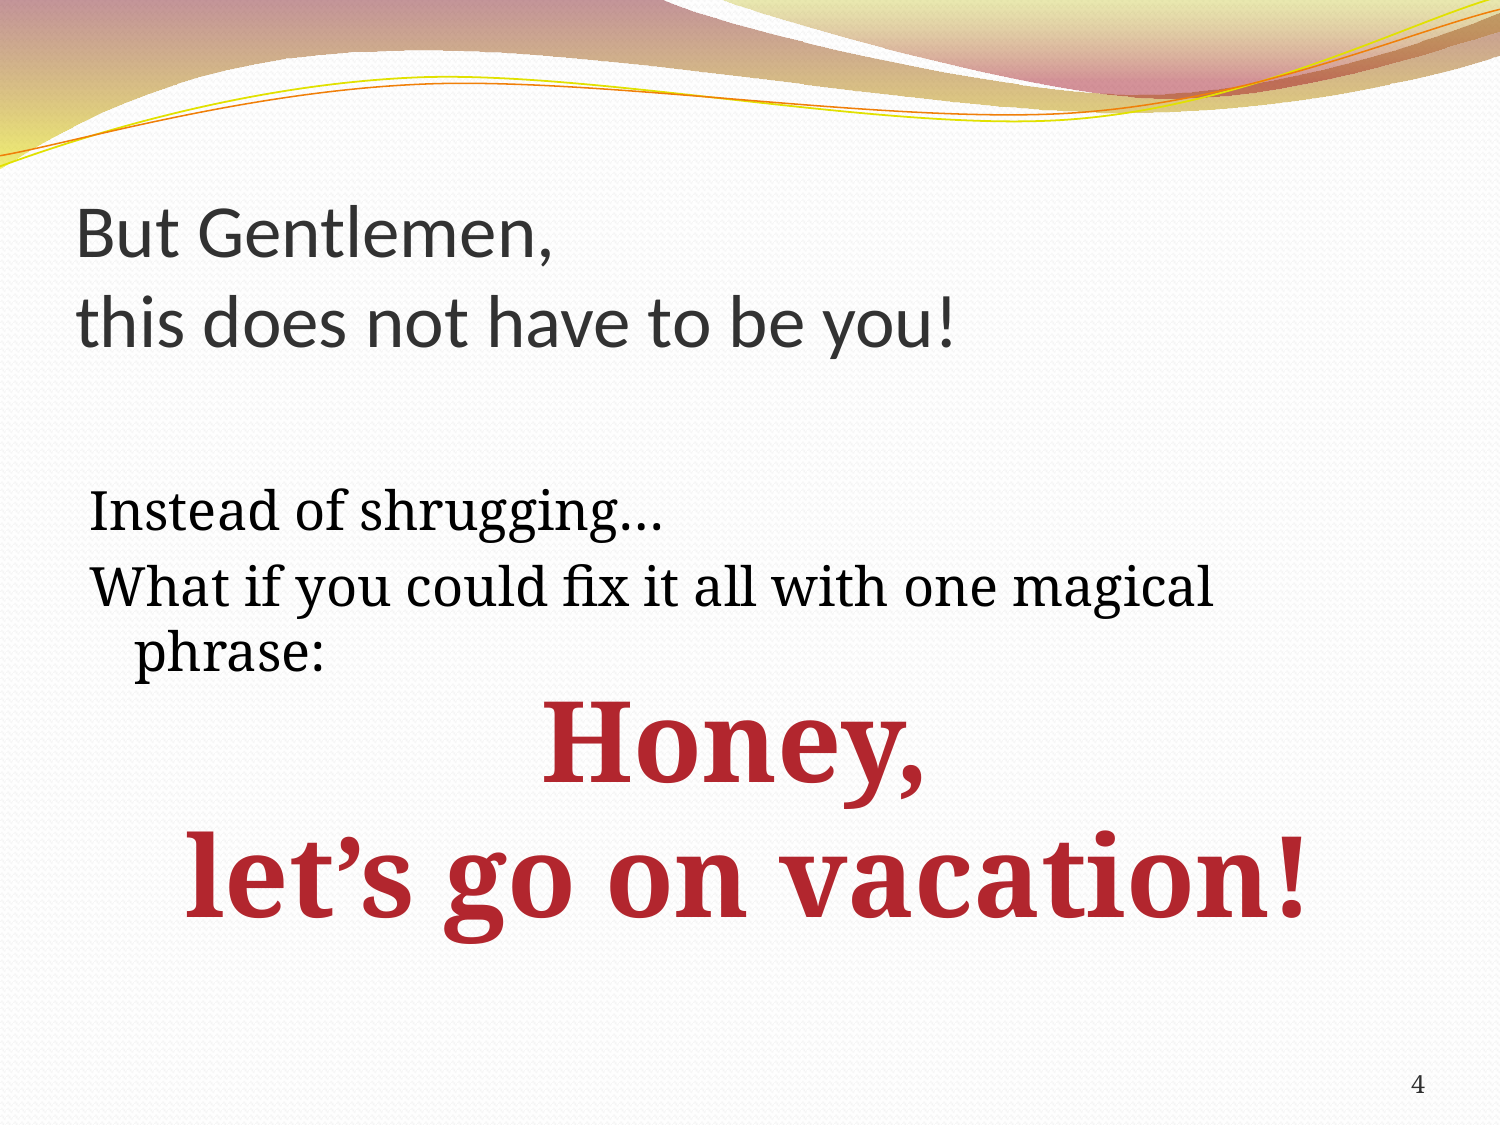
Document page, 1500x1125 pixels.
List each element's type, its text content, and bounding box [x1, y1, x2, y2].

title But Gentlemen, this does not have to be you! [75, 174, 1425, 317]
text_box Honey, let’s go on vacation! [170, 662, 1330, 948]
list Instead of shrugging… What if you could fix it all with one magical phrase: [75, 317, 1425, 1038]
slide_number 4 [1299, 1042, 1425, 1103]
